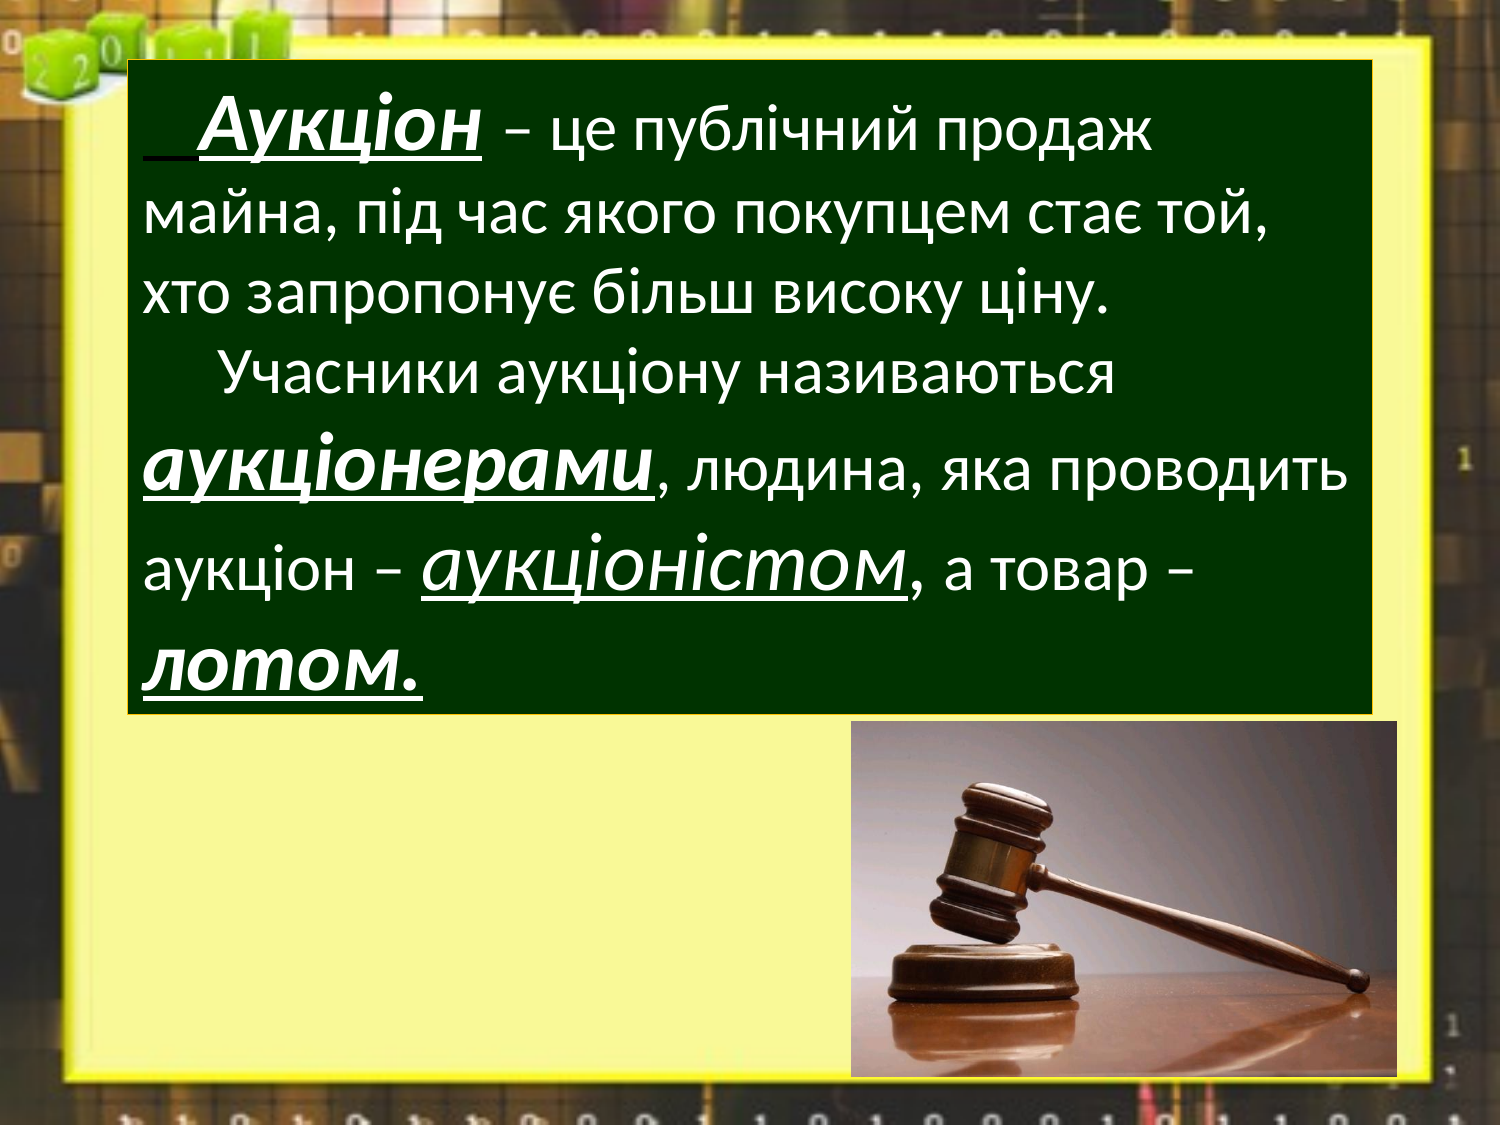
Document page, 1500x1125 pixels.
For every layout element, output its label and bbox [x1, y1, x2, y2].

list [0, 0, 1500, 1125]
picture [851, 721, 1397, 1077]
